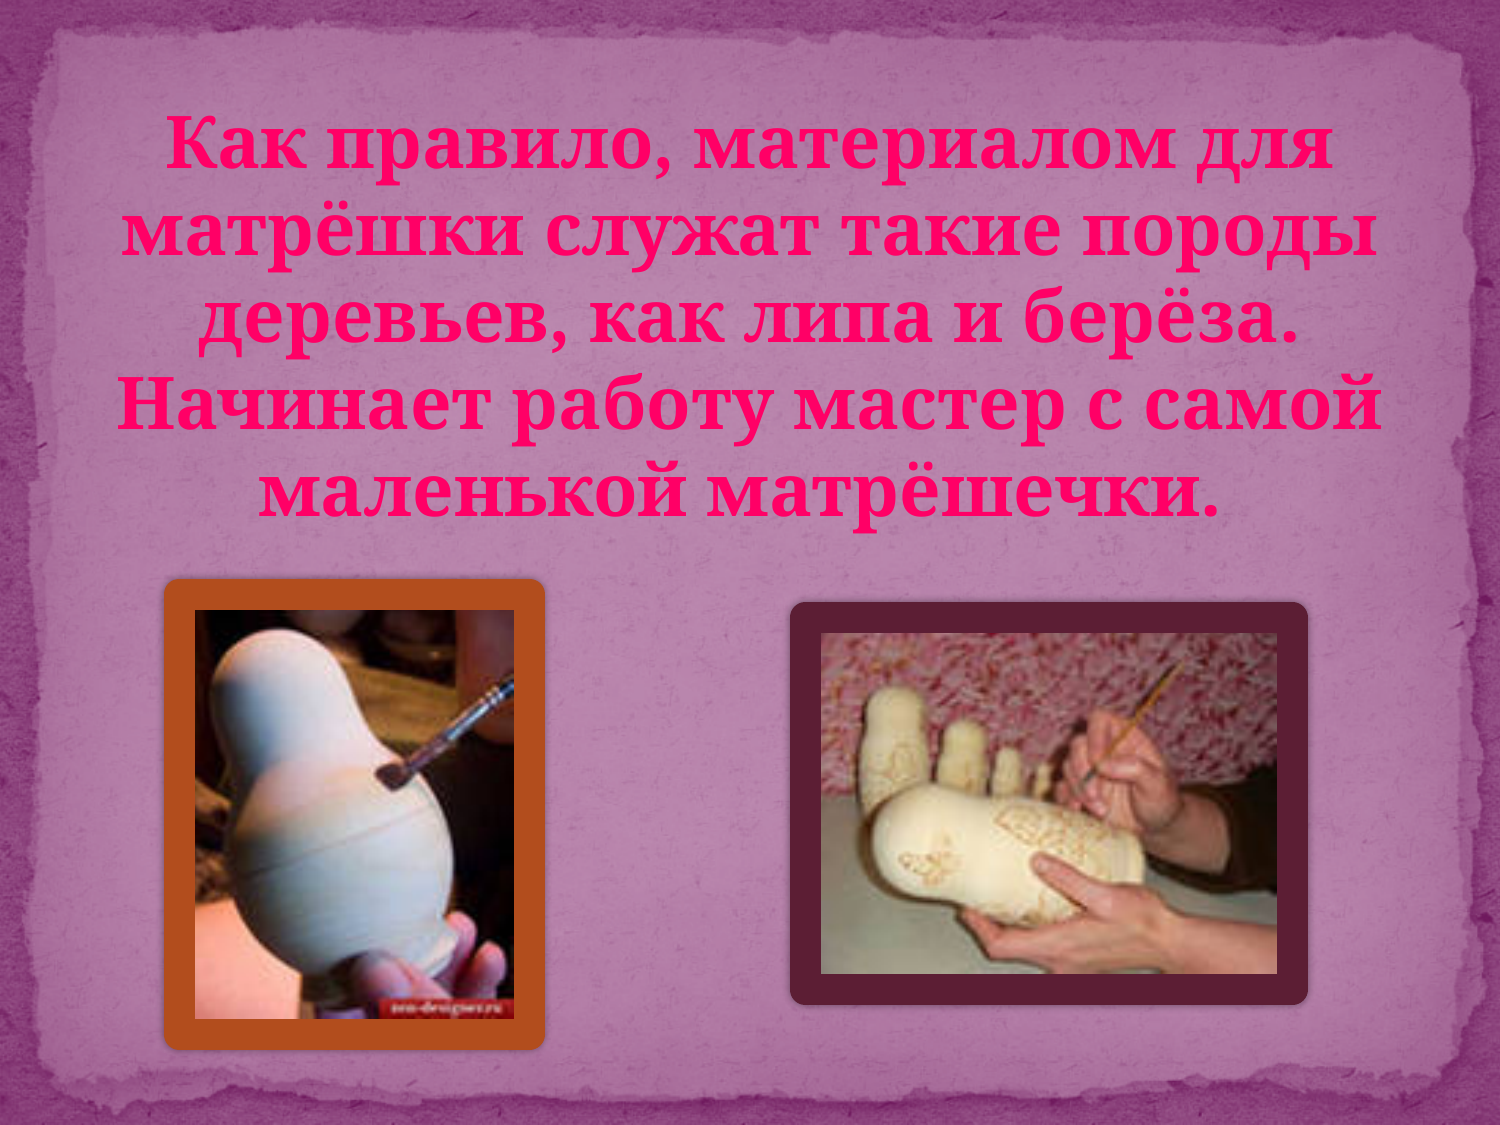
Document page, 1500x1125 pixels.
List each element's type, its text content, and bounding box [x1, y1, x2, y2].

picture [195, 610, 514, 1019]
picture [821, 633, 1277, 974]
title Как правило, материалом для матрёшки служат такие породы деревьев, как липа и берёза. Начинает работу мастер с самой маленькой матрёшечки. [74, 24, 1425, 539]
